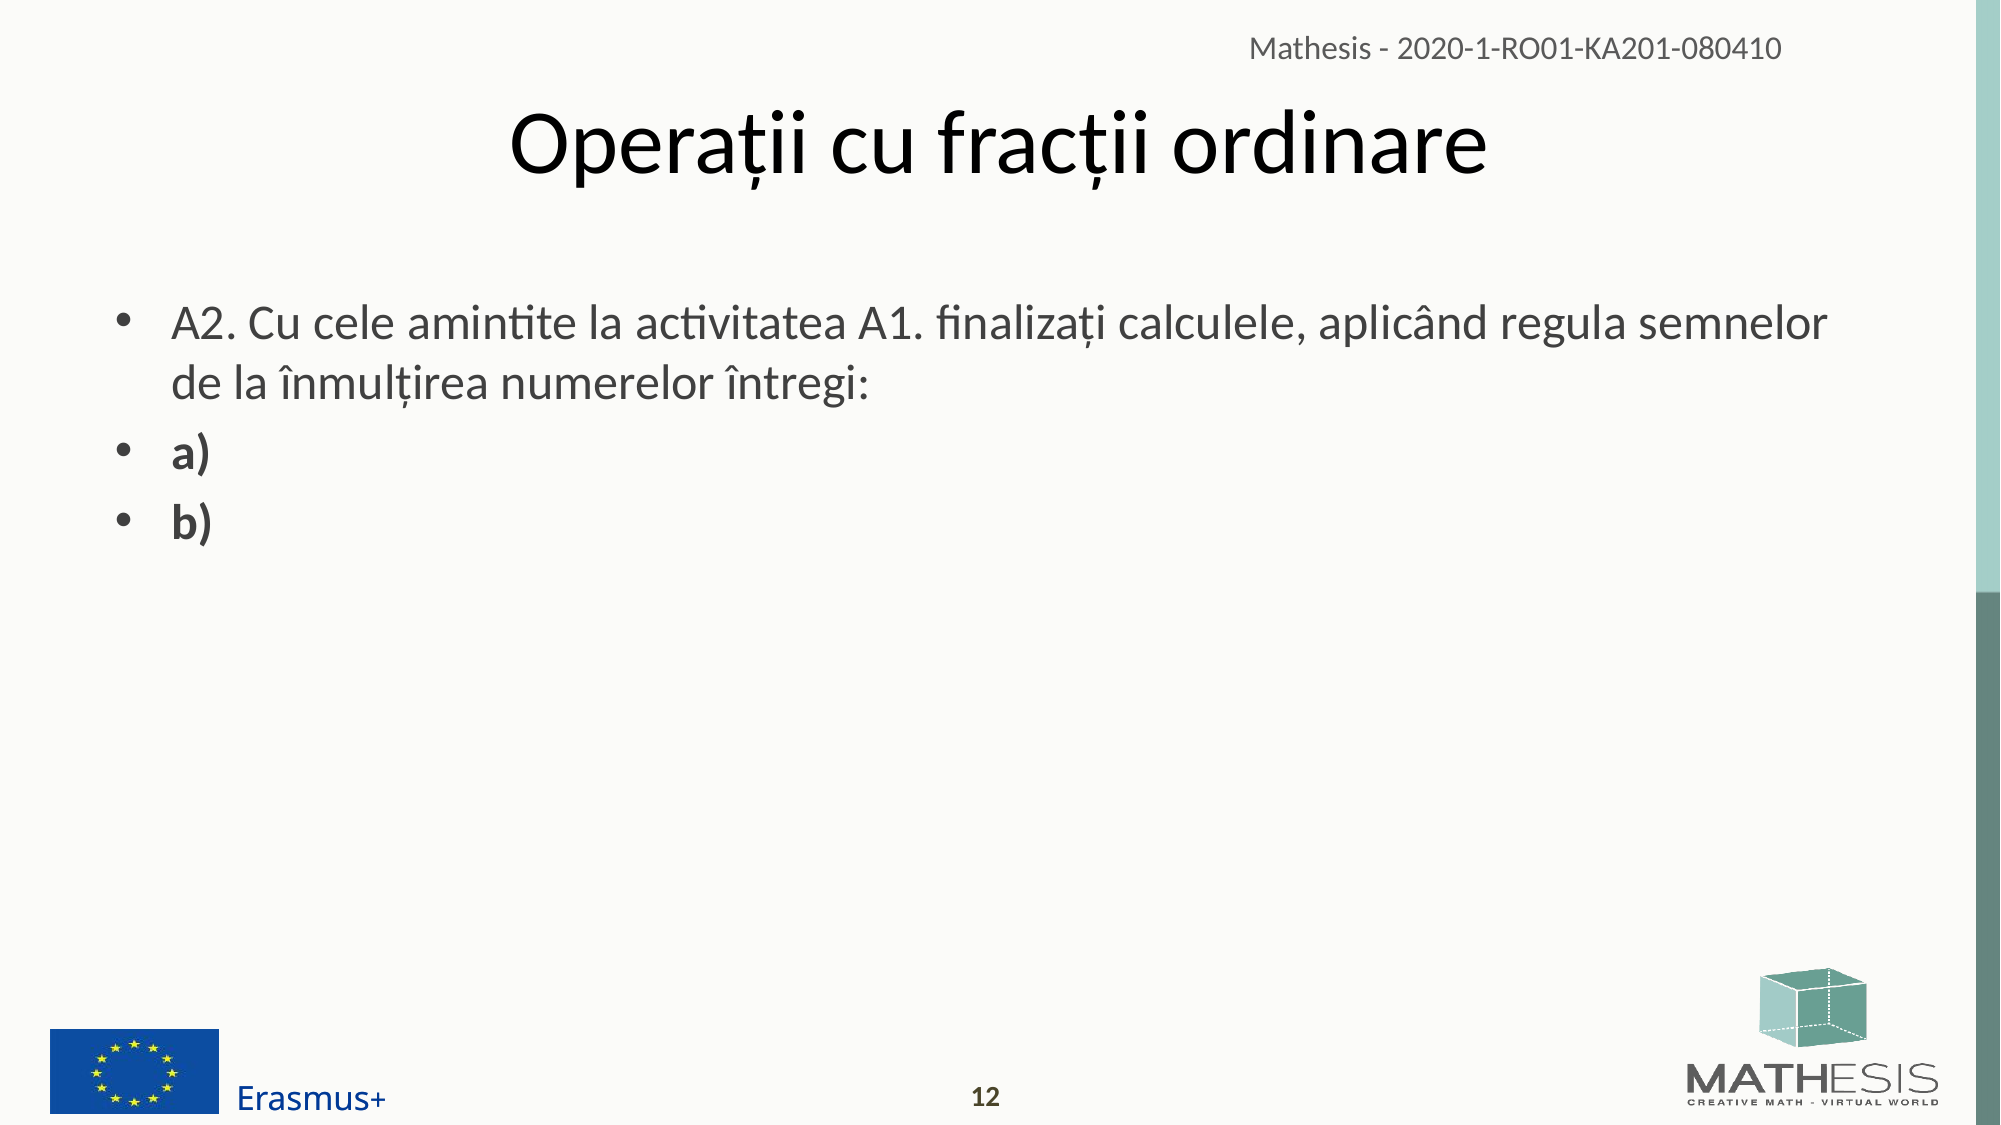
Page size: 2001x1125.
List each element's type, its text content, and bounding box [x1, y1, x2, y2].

title Operații cu fracții ordinare [99, 75, 1900, 263]
picture [50, 1029, 219, 1114]
